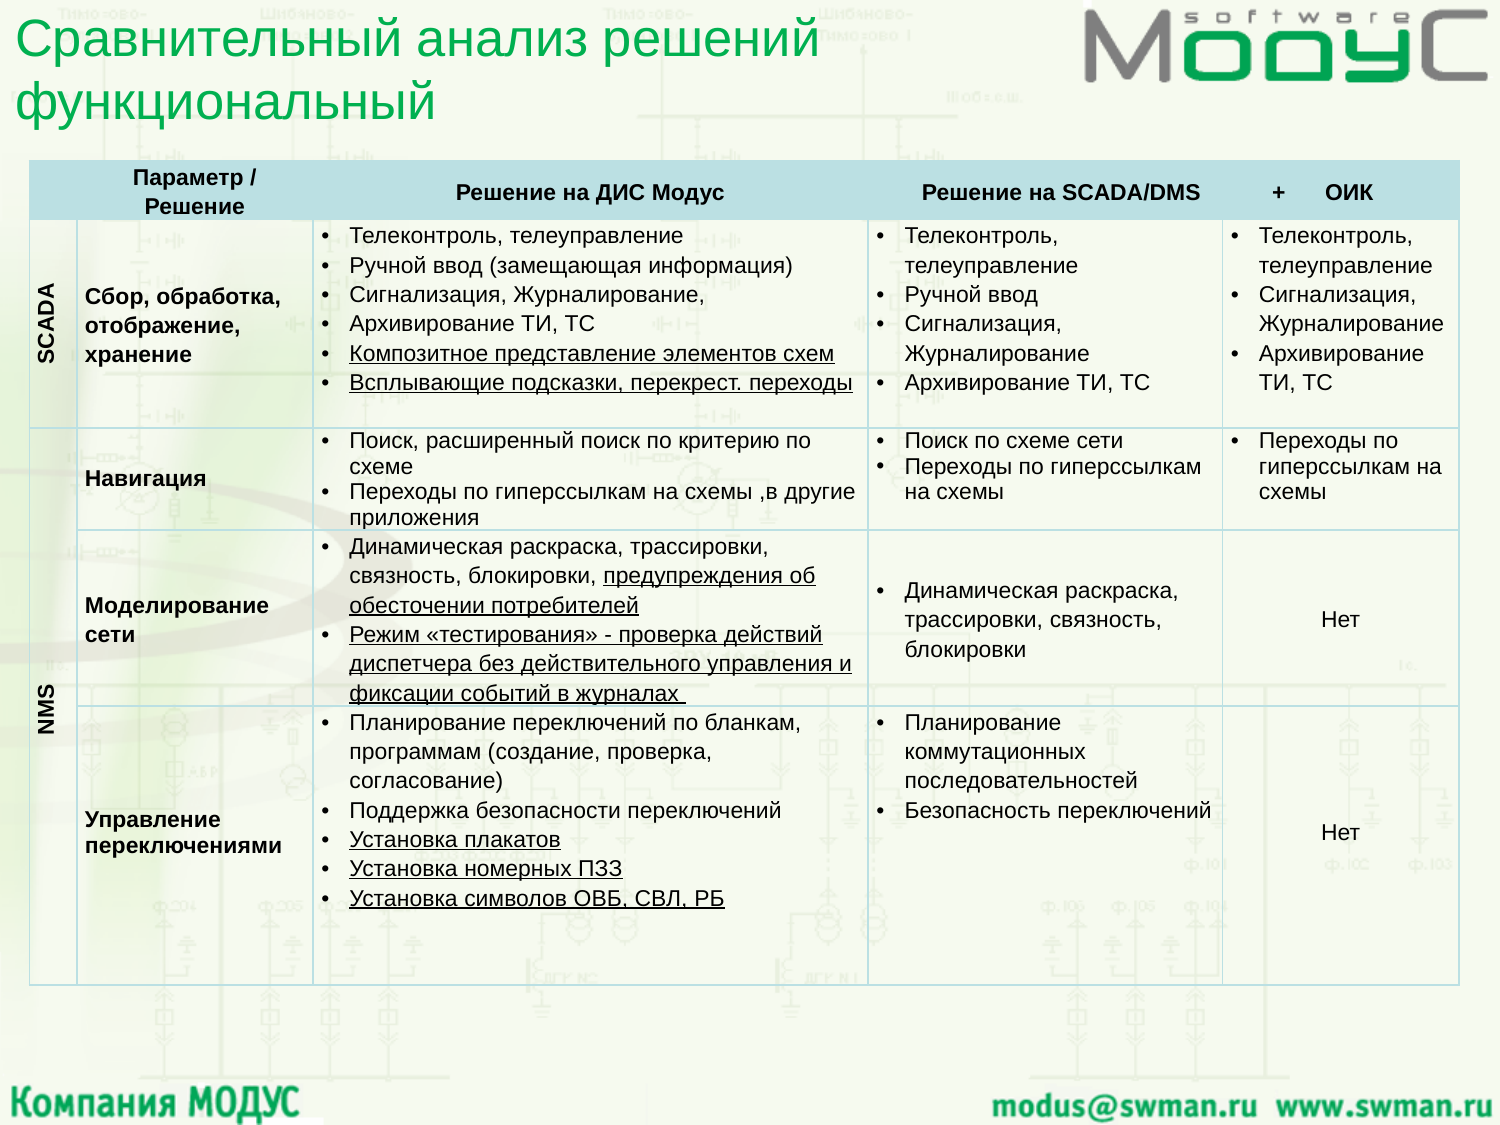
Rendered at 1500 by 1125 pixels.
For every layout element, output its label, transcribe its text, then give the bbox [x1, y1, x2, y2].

table_cell Динамическая раскраска, трассировки, связность, блокировки [869, 531, 1222, 705]
table_cell Поиск, расширенный поиск по критерию по схеме Переходы по гиперссылкам на схемы ,в другие приложения [314, 429, 867, 529]
table_cell Телеконтроль, телеуправление Сигнализация, Журналирование Архивирование ТИ, ТС [1223, 220, 1458, 427]
table_cell Моделирование сети [78, 531, 312, 705]
table_header Решение на ДИС Модус [314, 162, 867, 219]
table_cell Планирование переключений по бланкам, программам (создание, проверка, согласование) Поддержка безопасности переключений Установка плакатов Установка номерных ПЗЗ Установка символов ОВБ, СВЛ, РБ [314, 707, 867, 984]
table_header Решение на SCADA/DMS + ОИК [869, 162, 1458, 219]
table_cell Нет [1223, 707, 1458, 984]
table_cell Сбор, обработка, отображение, хранение [78, 220, 312, 427]
table_cell Планирование коммутационных последовательностей Безопасность переключений [869, 707, 1222, 984]
table_cell NMS [30, 429, 76, 984]
table_cell Динамическая раскраска, трассировки, связность, блокировки, предупреждения об обесточении потребителей Режим «тестирования» - проверка действий диспетчера без действительного управления и фиксации событий в журналах [314, 531, 867, 705]
table_cell Поиск по схеме сети Переходы по гиперссылкам на схемы [869, 429, 1222, 529]
picture [0, 0, 1500, 1125]
table_cell Телеконтроль, телеуправление Ручной ввод Сигнализация, Журналирование Архивирование ТИ, ТС [869, 220, 1222, 427]
table_cell Нет [1223, 531, 1458, 705]
table_header Параметр / Решение [78, 162, 312, 219]
table_cell Телеконтроль, телеуправление Ручной ввод (замещающая информация) Сигнализация, Журналирование, Архивирование ТИ, ТС Композитное представление элементов схем Всплывающие подсказки, перекрест. переходы [314, 220, 867, 427]
table_cell Управление переключениями [78, 707, 312, 984]
table_header [30, 162, 76, 219]
table_cell Переходы по гиперссылкам на схемы [1223, 429, 1458, 529]
table_cell Навигация [78, 429, 312, 529]
table_cell SCADA [30, 220, 76, 427]
title Сравнительный анализ решений функциональный [0, 0, 1188, 139]
